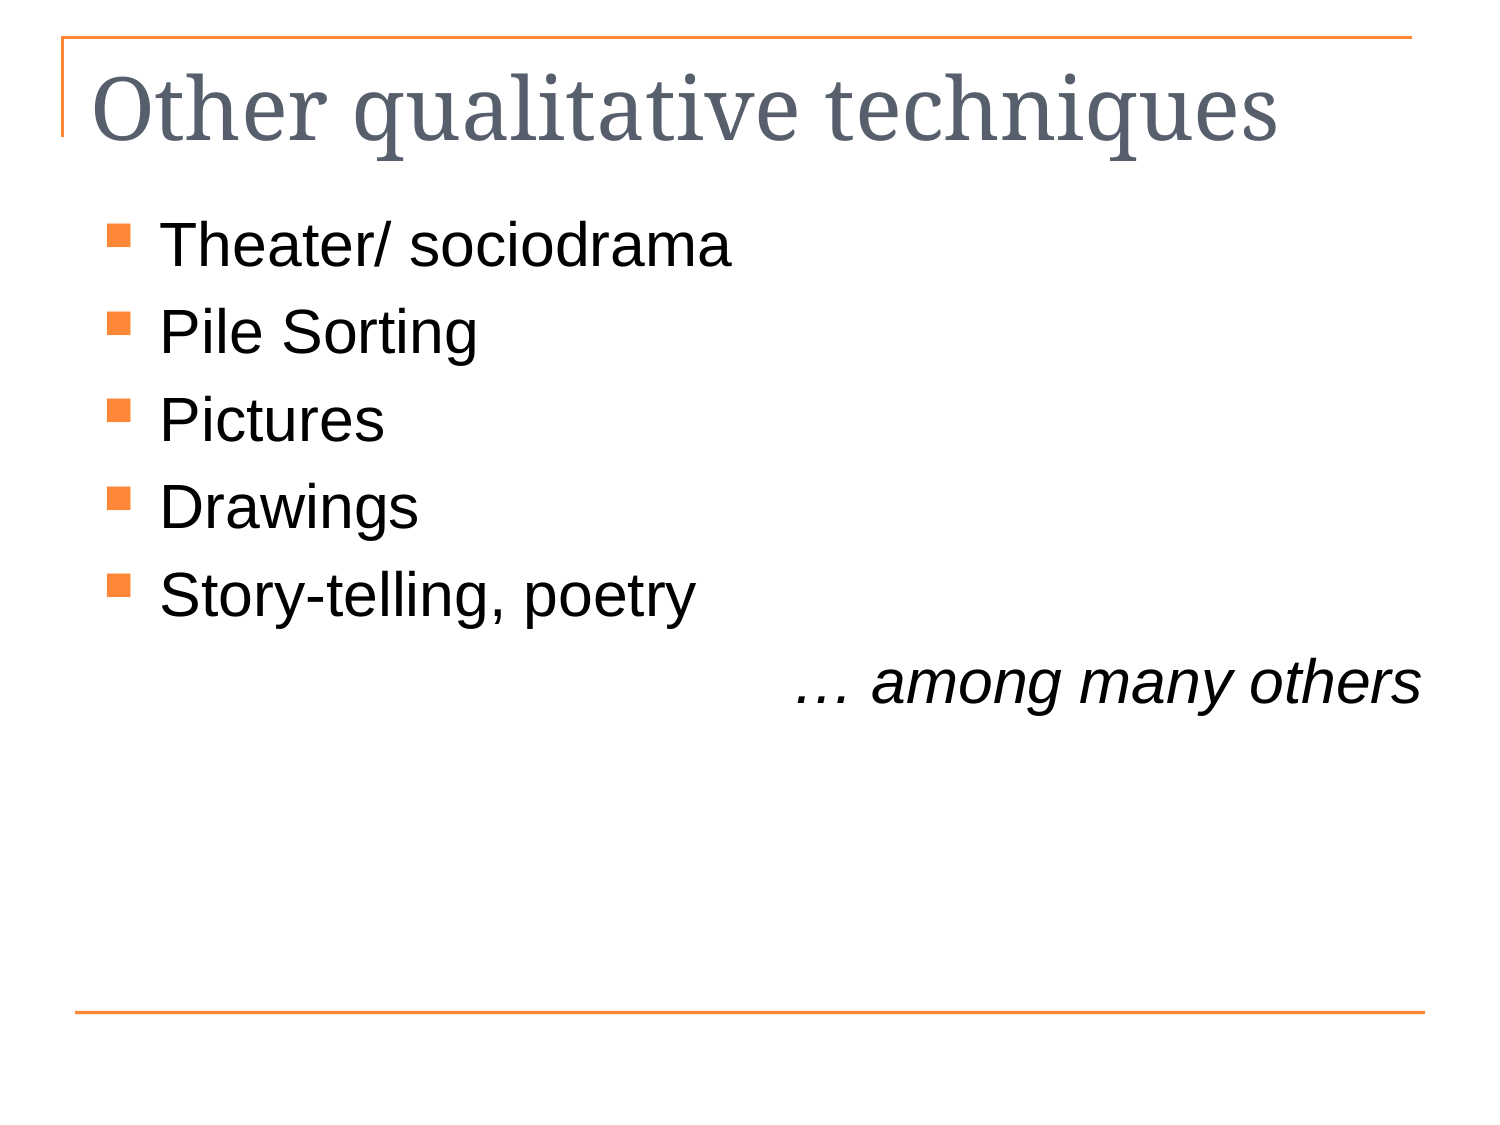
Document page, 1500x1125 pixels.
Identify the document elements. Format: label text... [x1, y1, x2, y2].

list Theater/ sociodrama Pile Sorting Pictures Drawings Story-telling, poetry … among many others [88, 196, 1439, 940]
title Other qualitative techniques [75, 45, 1425, 233]
